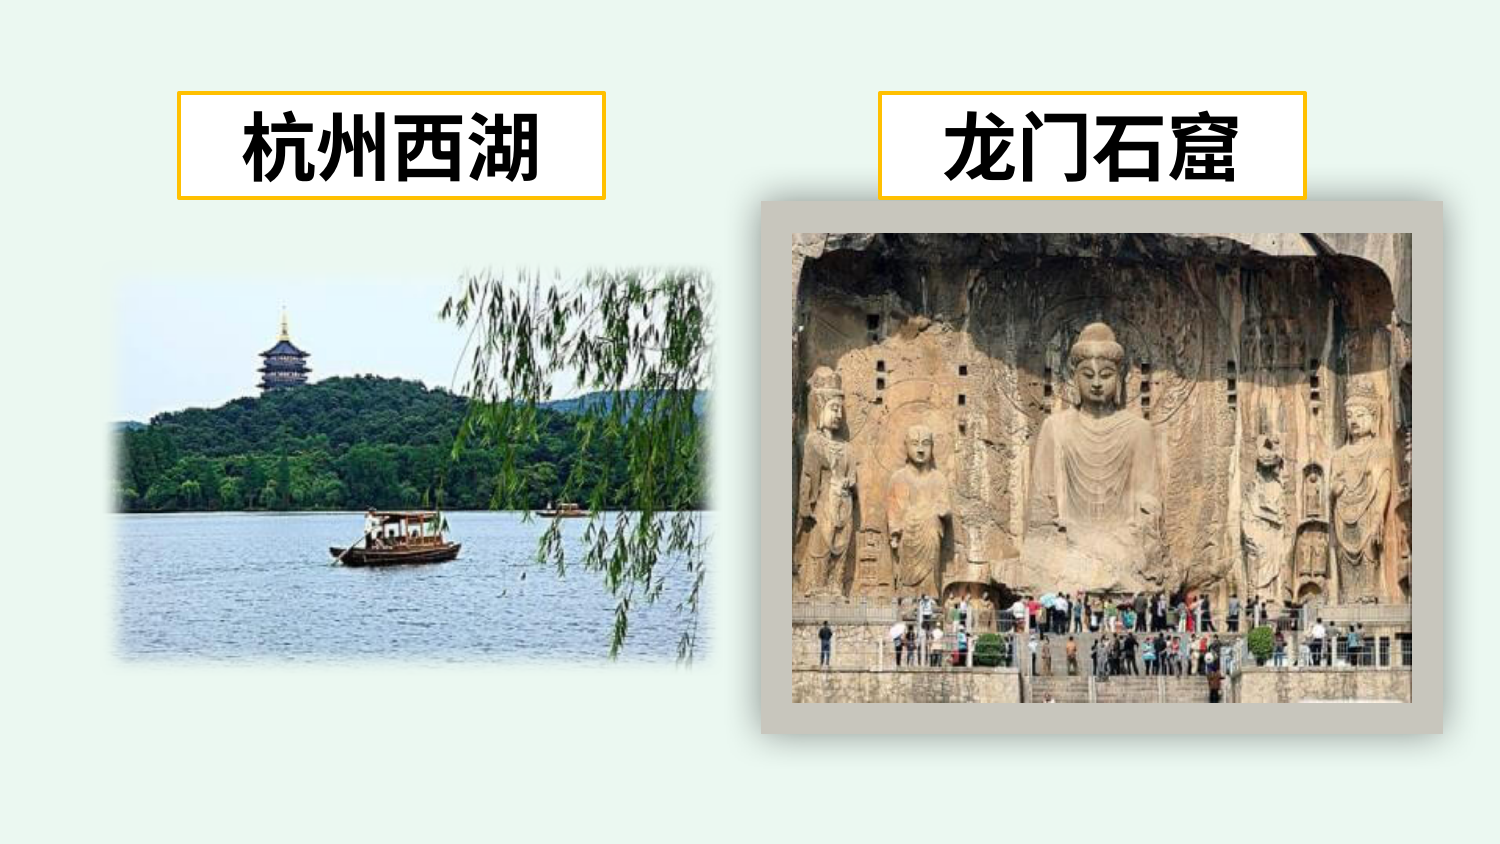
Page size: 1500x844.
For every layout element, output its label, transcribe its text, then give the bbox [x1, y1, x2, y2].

picture [791, 232, 1412, 704]
text_box 龙门石窟 [878, 91, 1307, 200]
picture [100, 260, 723, 676]
text_box 杭州西湖 [177, 91, 606, 200]
